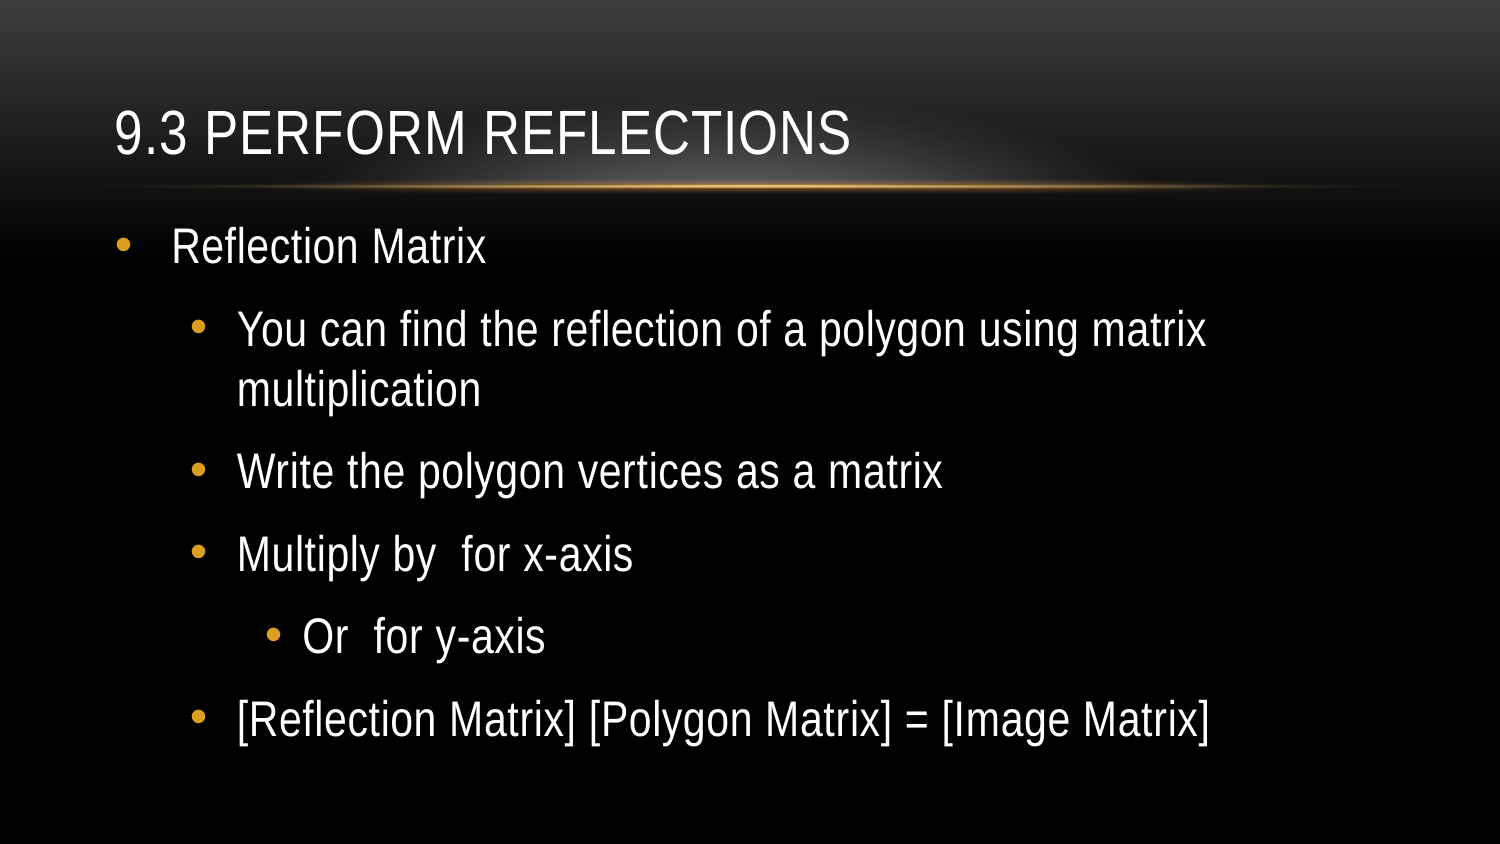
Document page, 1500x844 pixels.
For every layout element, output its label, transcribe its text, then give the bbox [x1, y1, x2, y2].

title 9.3 Perform Reflections [99, 33, 1400, 175]
picture [0, 0, 1497, 300]
